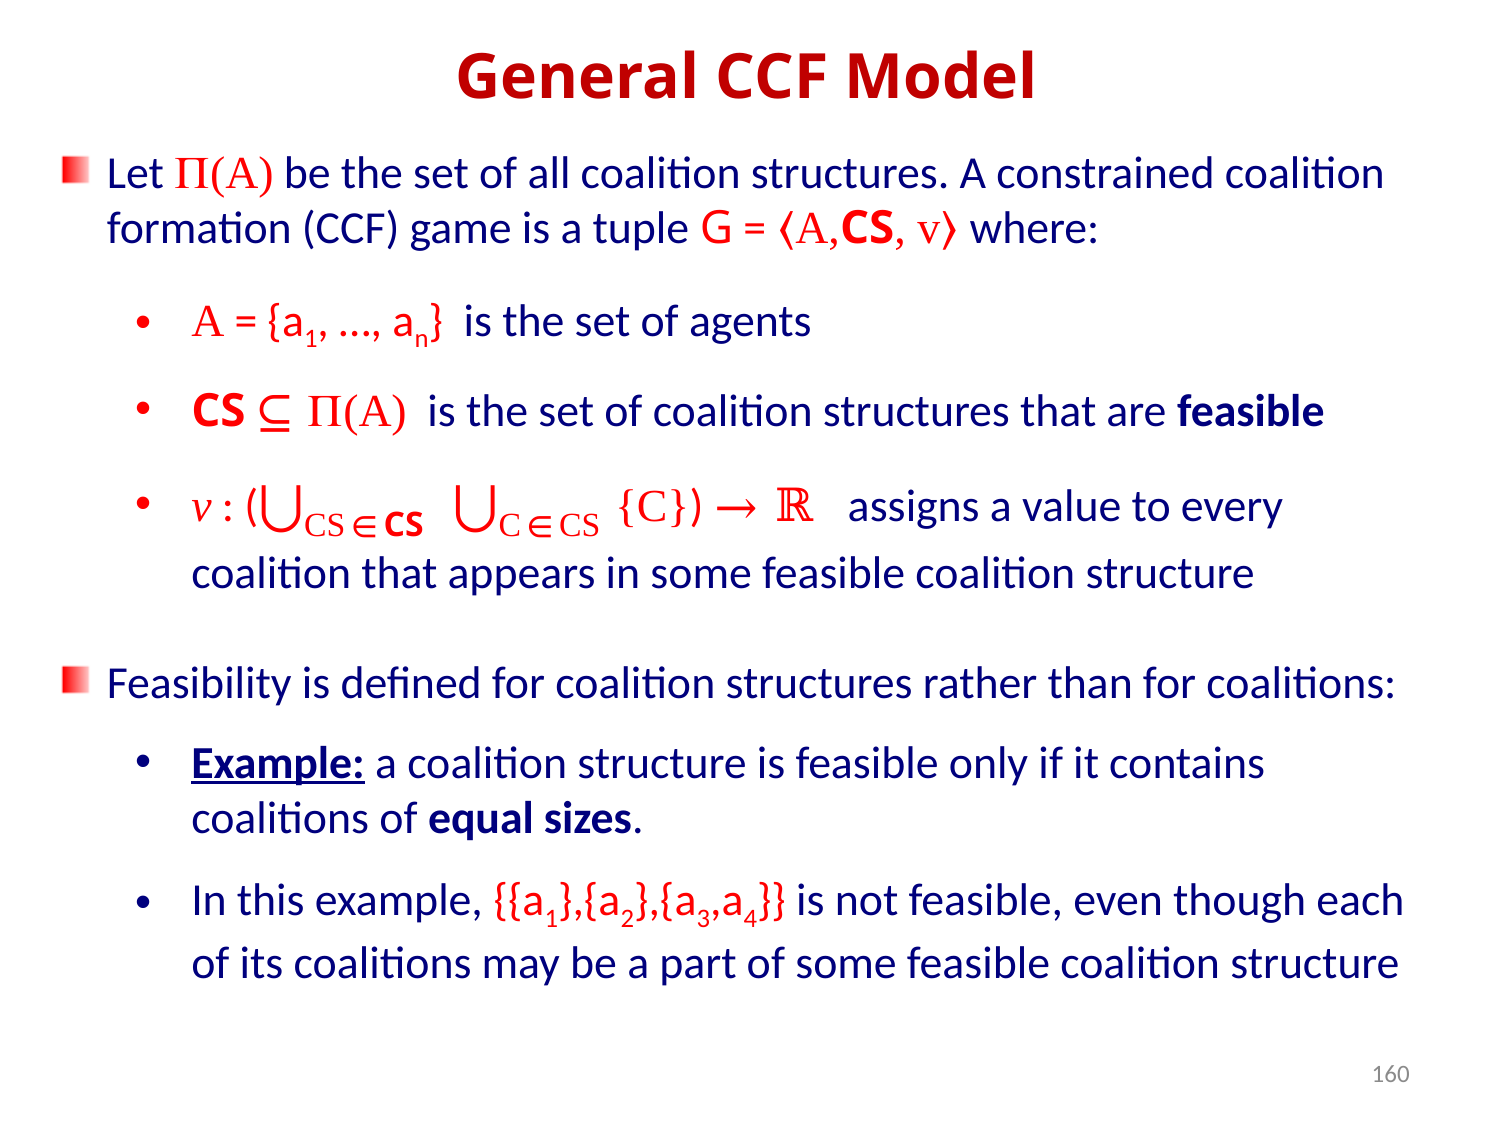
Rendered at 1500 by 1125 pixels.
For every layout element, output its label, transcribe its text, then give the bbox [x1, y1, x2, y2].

slide_number 160 [1074, 1042, 1425, 1103]
picture [60, 664, 93, 697]
picture [60, 154, 93, 187]
text_box Let P(A) be the set of all coalition structures. A constrained coalition formation (CCF) game is a tuple G = 〈A,CS, v〉 where: A = {a1, …, an} is the set of agents CS ⊆ P(A) is the set of coalition structures that are feasible v : (⋃CS ∈ CS ⋃C ∈ CS {C}) → ℝ assigns a value to every coalition that appears in some feasible coalition structure Feasibility is defined for coalition structures rather than for coalitions: Example: a coalition structure is feasible only if it contains coalitions of equal sizes. In this example, {{a1},{a2},{a3,a4}} is not feasible, even though each of its coalitions may be a part of some feasible coalition structure [60, 143, 1444, 988]
text_box General CCF Model [47, 28, 1447, 119]
